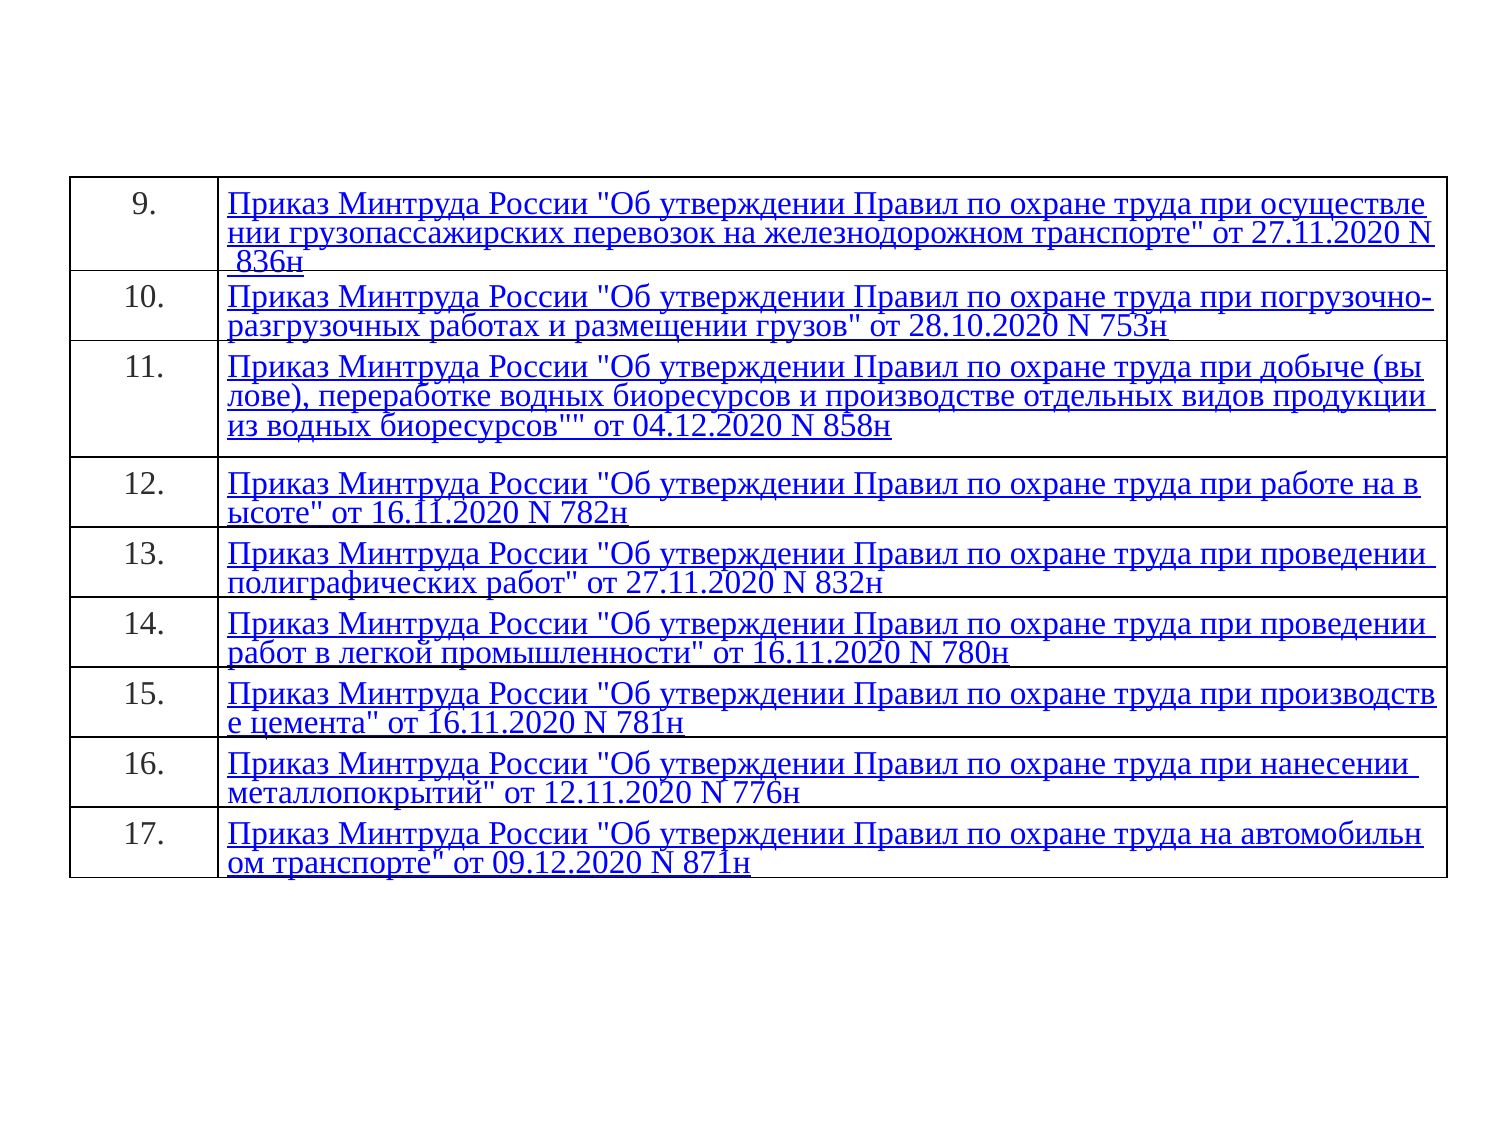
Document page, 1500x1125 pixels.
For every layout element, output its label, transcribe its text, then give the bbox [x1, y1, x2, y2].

table_cell 13. [71, 528, 217, 596]
table_cell 17. [71, 808, 217, 877]
table_cell 16. [71, 738, 217, 806]
table_cell Приказ Минтруда России "Об утверждении Правил по охране труда при проведении полиграфических работ" от 27.11.2020 N 832н [219, 528, 1446, 596]
table_header Приказ Минтруда России "Об утверждении Правил по охране труда при осуществлении грузопассажирских перевозок на железнодорожном транспорте" от 27.11.2020 N 836н [219, 178, 1446, 270]
table_cell 10. [71, 271, 217, 340]
table_cell Приказ Минтруда России "Об утверждении Правил по охране труда при работе на высоте" от 16.11.2020 N 782н [219, 458, 1446, 526]
table_cell Приказ Минтруда России "Об утверждении Правил по охране труда при погрузочно-разгрузочных работах и размещении грузов" от 28.10.2020 N 753н [219, 271, 1446, 340]
table_header 9. [71, 178, 217, 270]
table_cell 11. [71, 341, 217, 456]
table_cell Приказ Минтруда России "Об утверждении Правил по охране труда на автомобильном транспорте" от 09.12.2020 N 871н [219, 808, 1446, 877]
table_cell 12. [71, 458, 217, 526]
table_cell Приказ Минтруда России "Об утверждении Правил по охране труда при добыче (вылове), переработке водных биоресурсов и производстве отдельных видов продукции из водных биоресурсов"" от 04.12.2020 N 858н [219, 341, 1446, 456]
table_cell Приказ Минтруда России "Об утверждении Правил по охране труда при производстве цемента" от 16.11.2020 N 781н [219, 668, 1446, 736]
table_cell Приказ Минтруда России "Об утверждении Правил по охране труда при нанесении металлопокрытий" от 12.11.2020 N 776н [219, 738, 1446, 806]
table_cell Приказ Минтруда России "Об утверждении Правил по охране труда при проведении работ в легкой промышленности" от 16.11.2020 N 780н [219, 598, 1446, 666]
table_cell 15. [71, 668, 217, 736]
table_cell 14. [71, 598, 217, 666]
